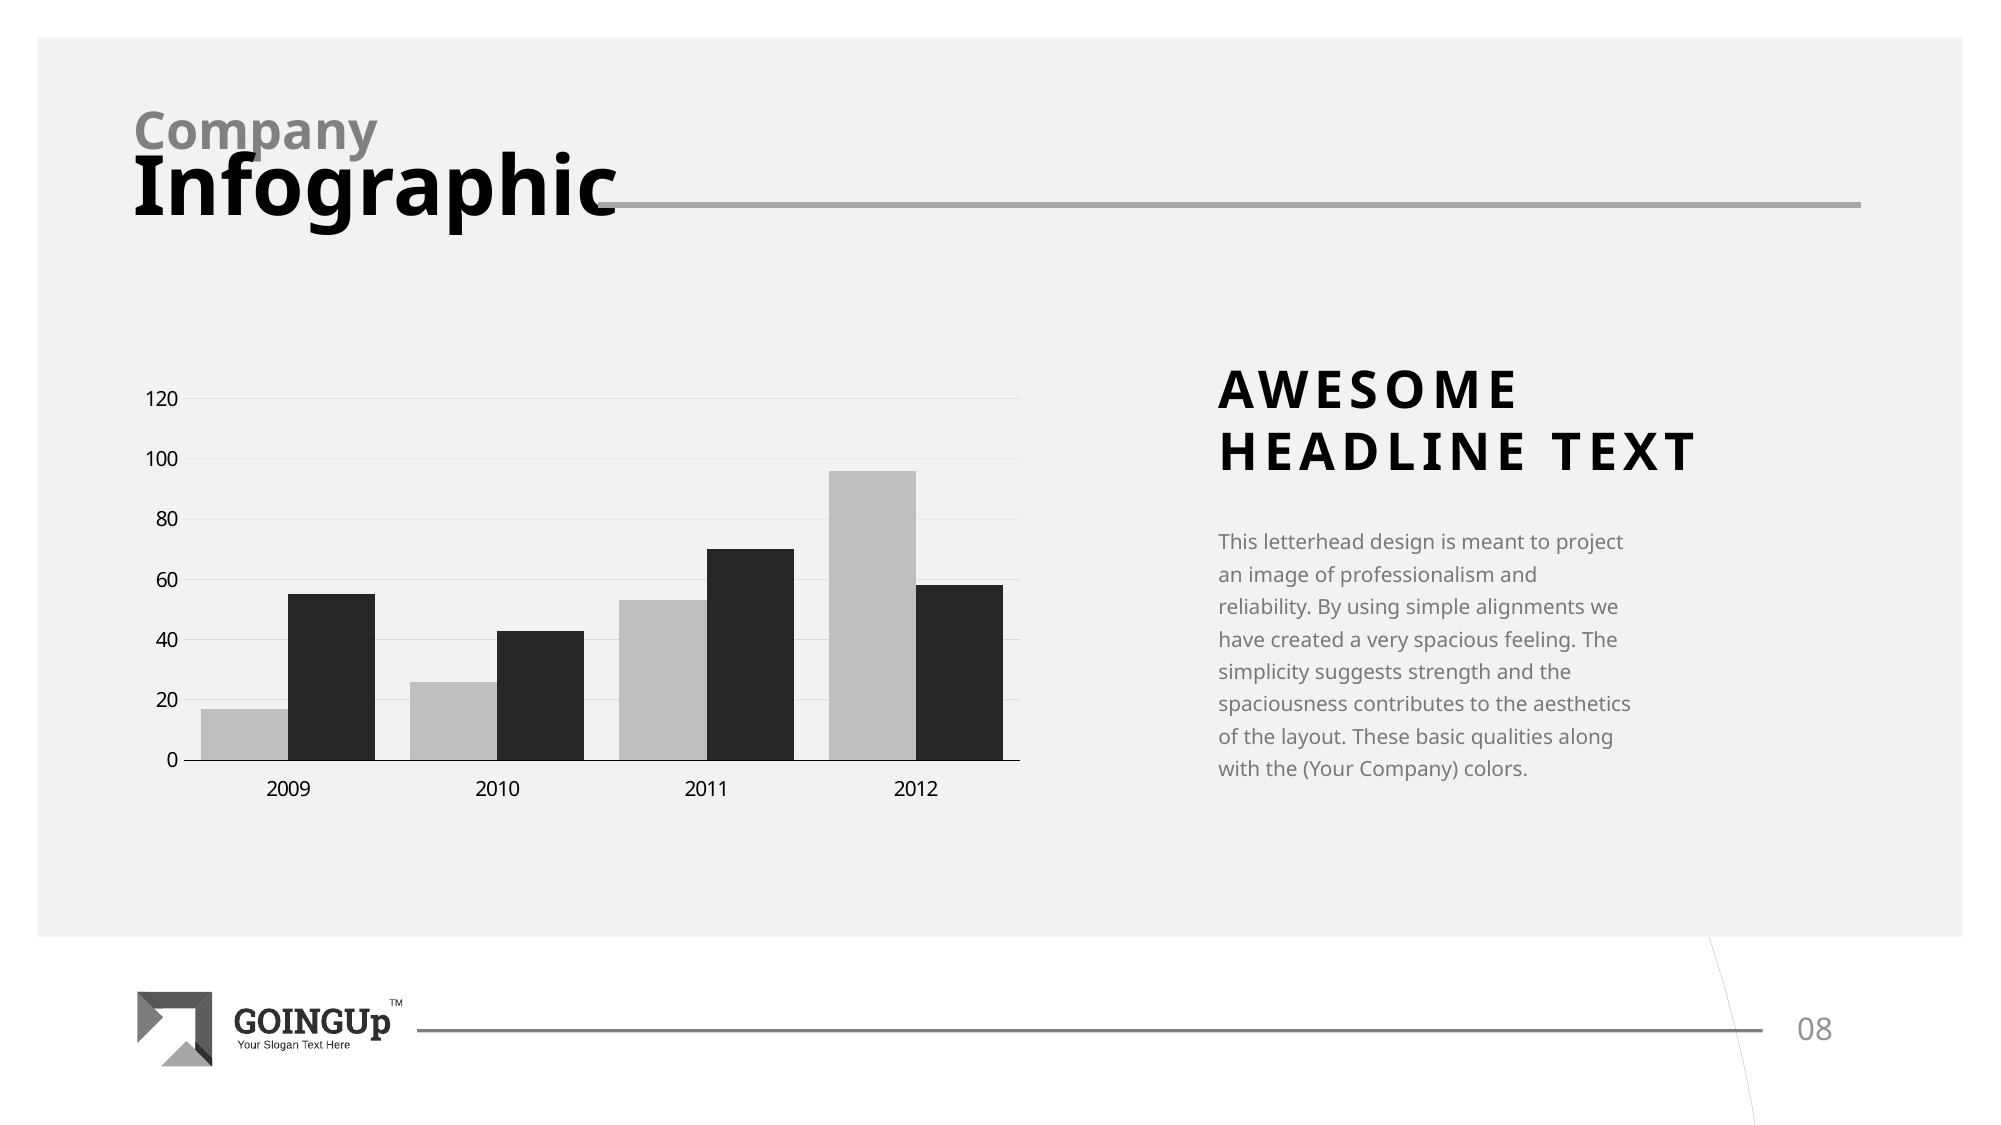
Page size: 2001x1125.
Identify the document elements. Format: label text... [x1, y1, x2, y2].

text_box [118, 79, 1861, 245]
chart [37, 251, 1054, 879]
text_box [1218, 349, 1768, 781]
text_box [36, 36, 1963, 938]
slide_number 08 [1767, 983, 1863, 1079]
